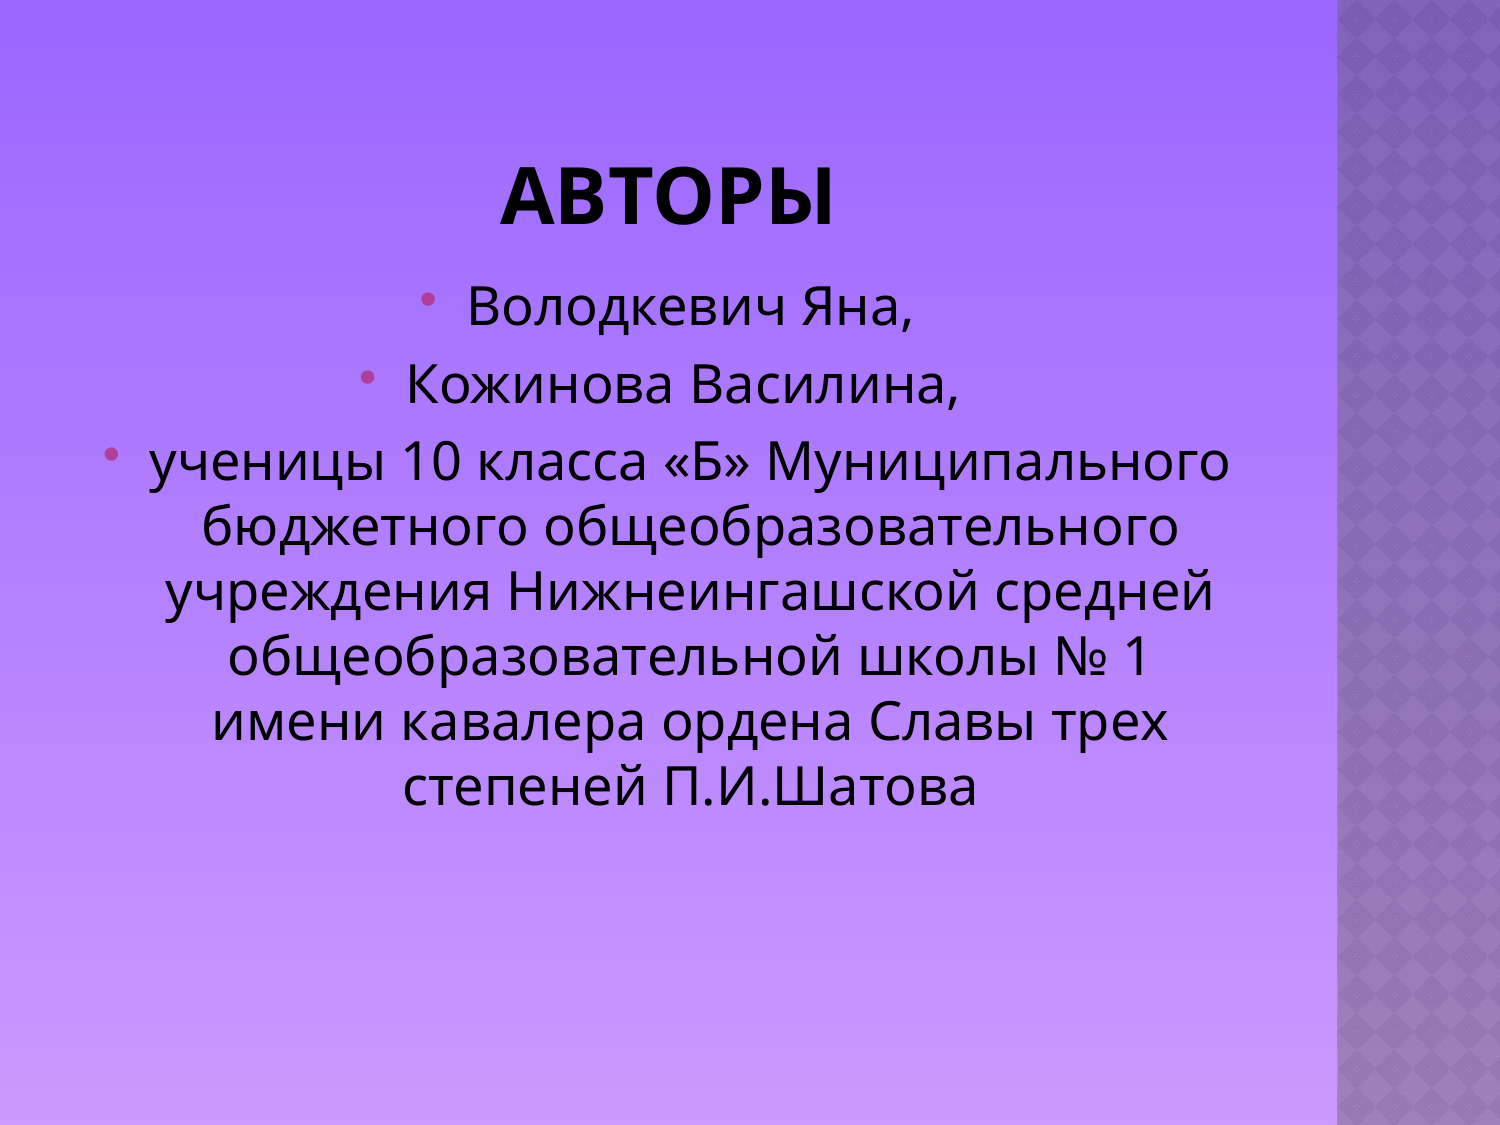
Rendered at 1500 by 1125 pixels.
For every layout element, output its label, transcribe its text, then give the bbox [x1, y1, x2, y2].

list Володкевич Яна, Кожинова Василина, ученицы 10 класса «Б» Муниципального бюджетного общеобразовательного учреждения Нижнеингашской средней общеобразовательной школы № 1 имени кавалера ордена Славы трех степеней П.И.Шатова [74, 263, 1263, 1060]
title Авторы [75, 52, 1263, 241]
